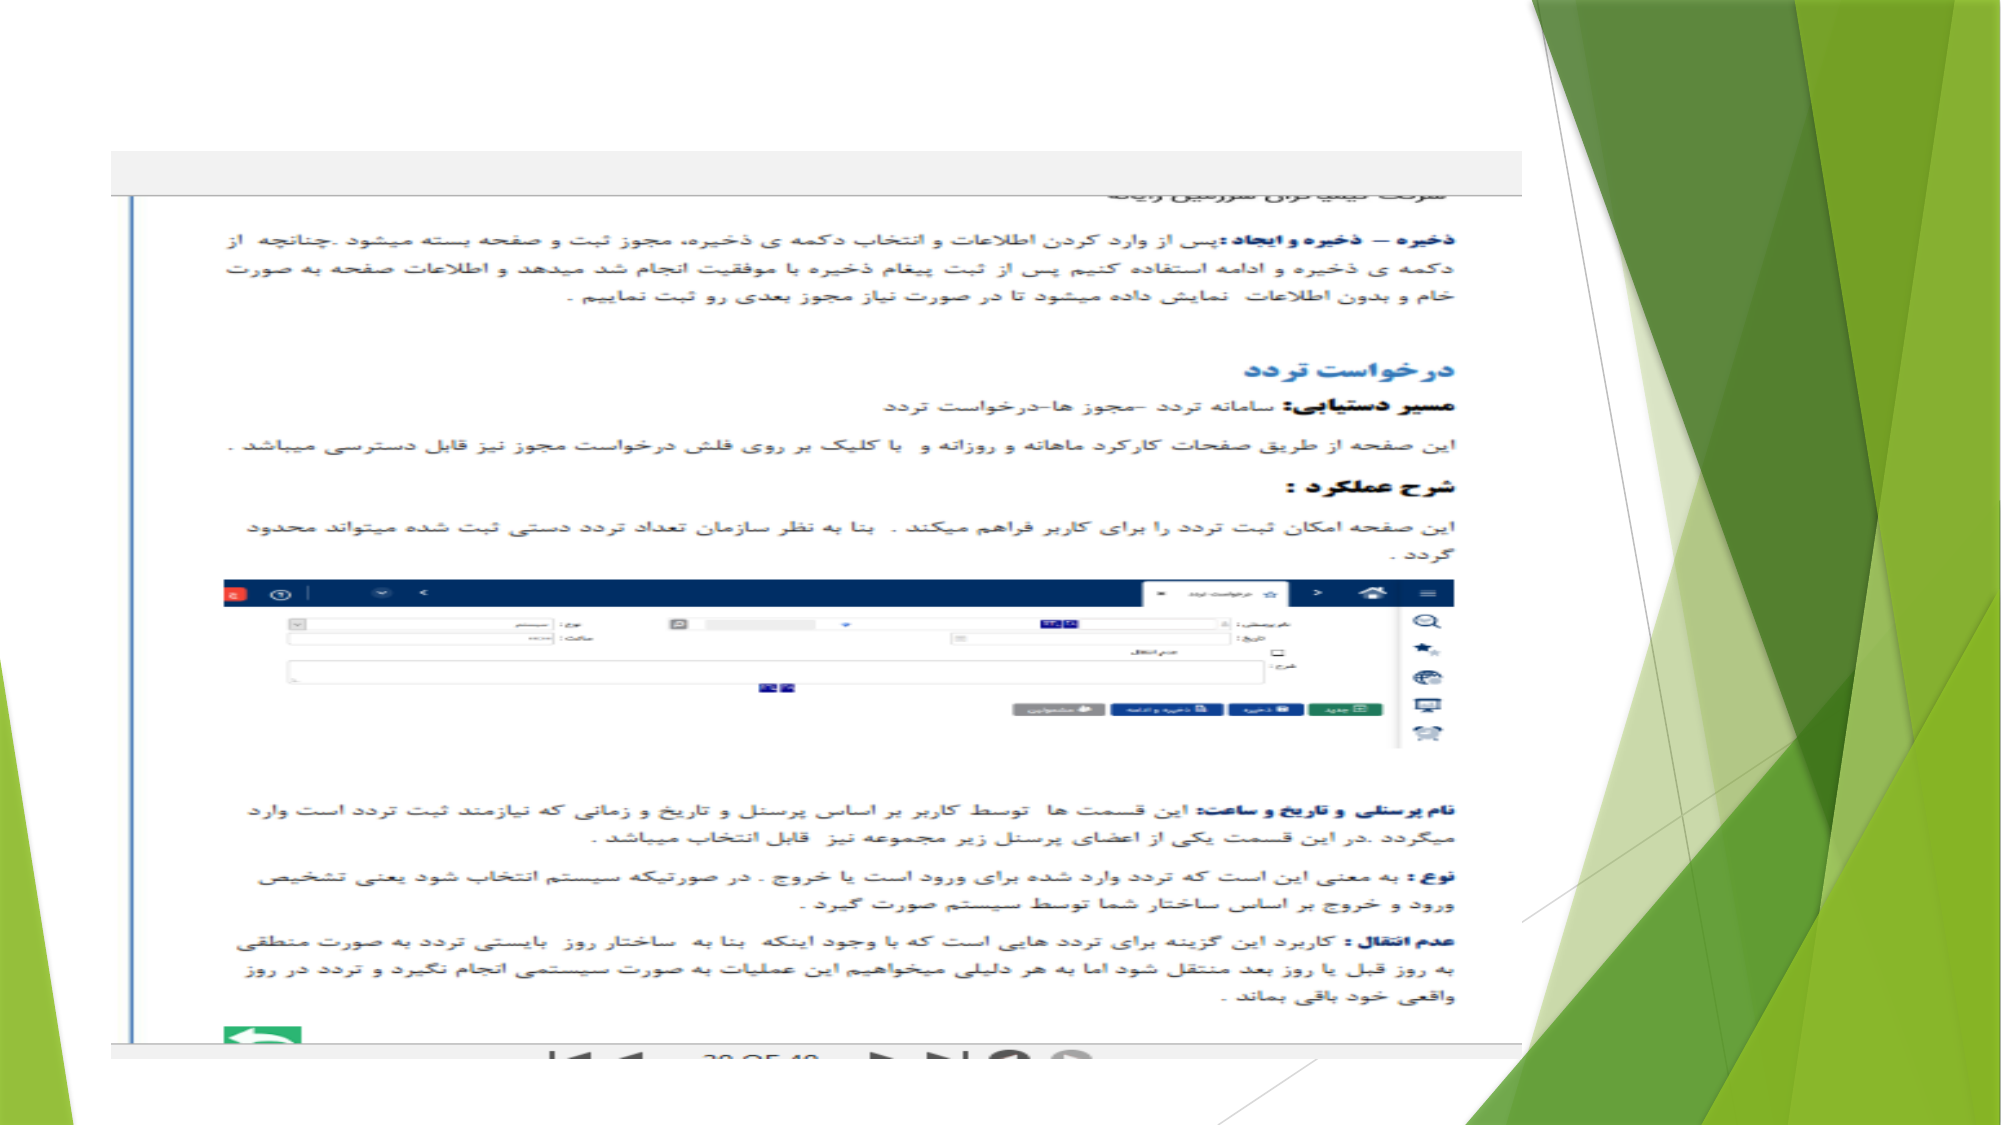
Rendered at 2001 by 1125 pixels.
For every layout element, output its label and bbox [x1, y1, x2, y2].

list [110, 151, 1522, 1059]
